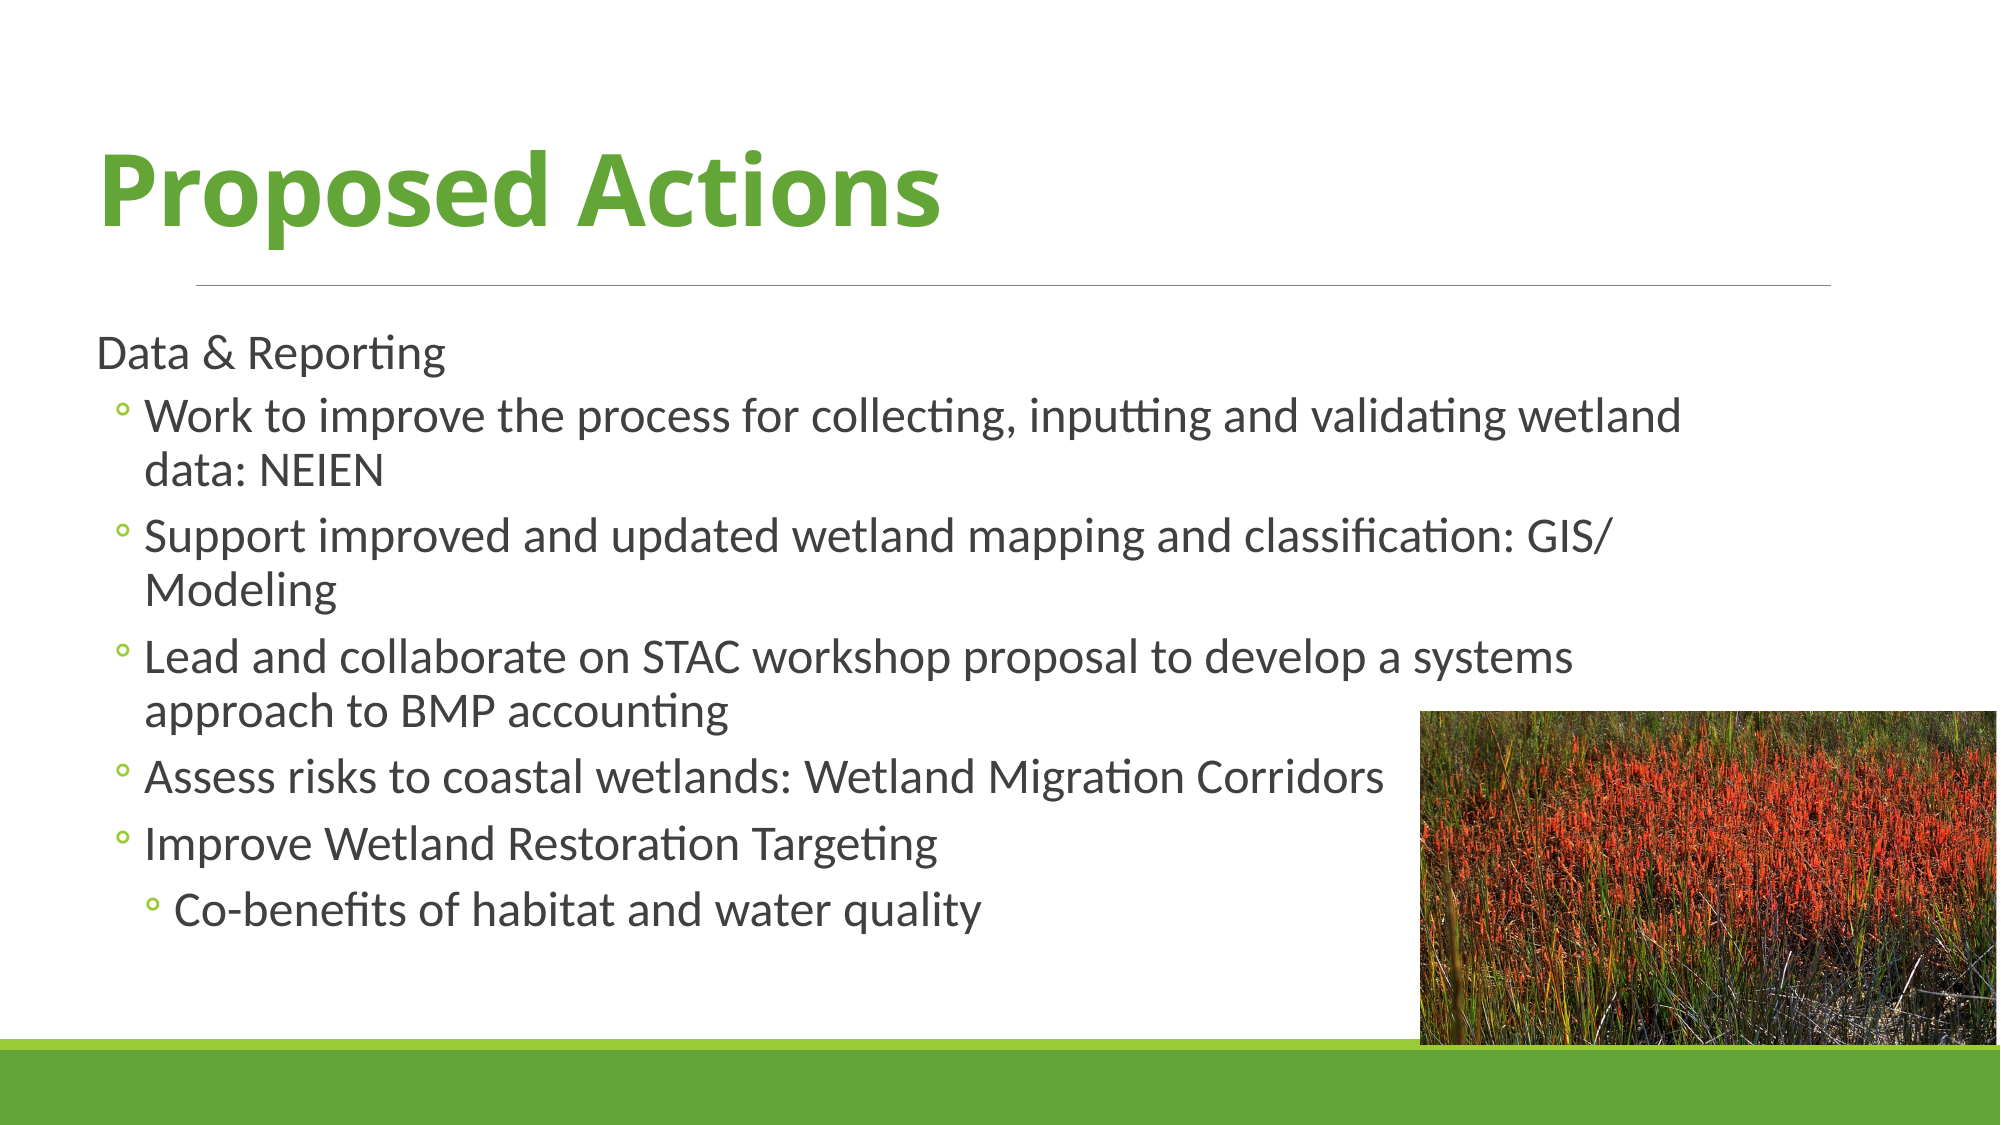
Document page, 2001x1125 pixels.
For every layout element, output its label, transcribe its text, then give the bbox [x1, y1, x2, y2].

title Proposed Actions [81, 114, 1732, 254]
picture [1419, 710, 2000, 1045]
list Data & Reporting Work to improve the process for collecting, inputting and validating wetland data: NEIEN Support improved and updated wetland mapping and classification: GIS/ Modeling Lead and collaborate on STAC workshop proposal to develop a systems approach to BMP accounting Assess risks to coastal wetlands: Wetland Migration Corridors Improve Wetland Restoration Targeting Co-benefits of habitat and water quality [81, 319, 1713, 980]
